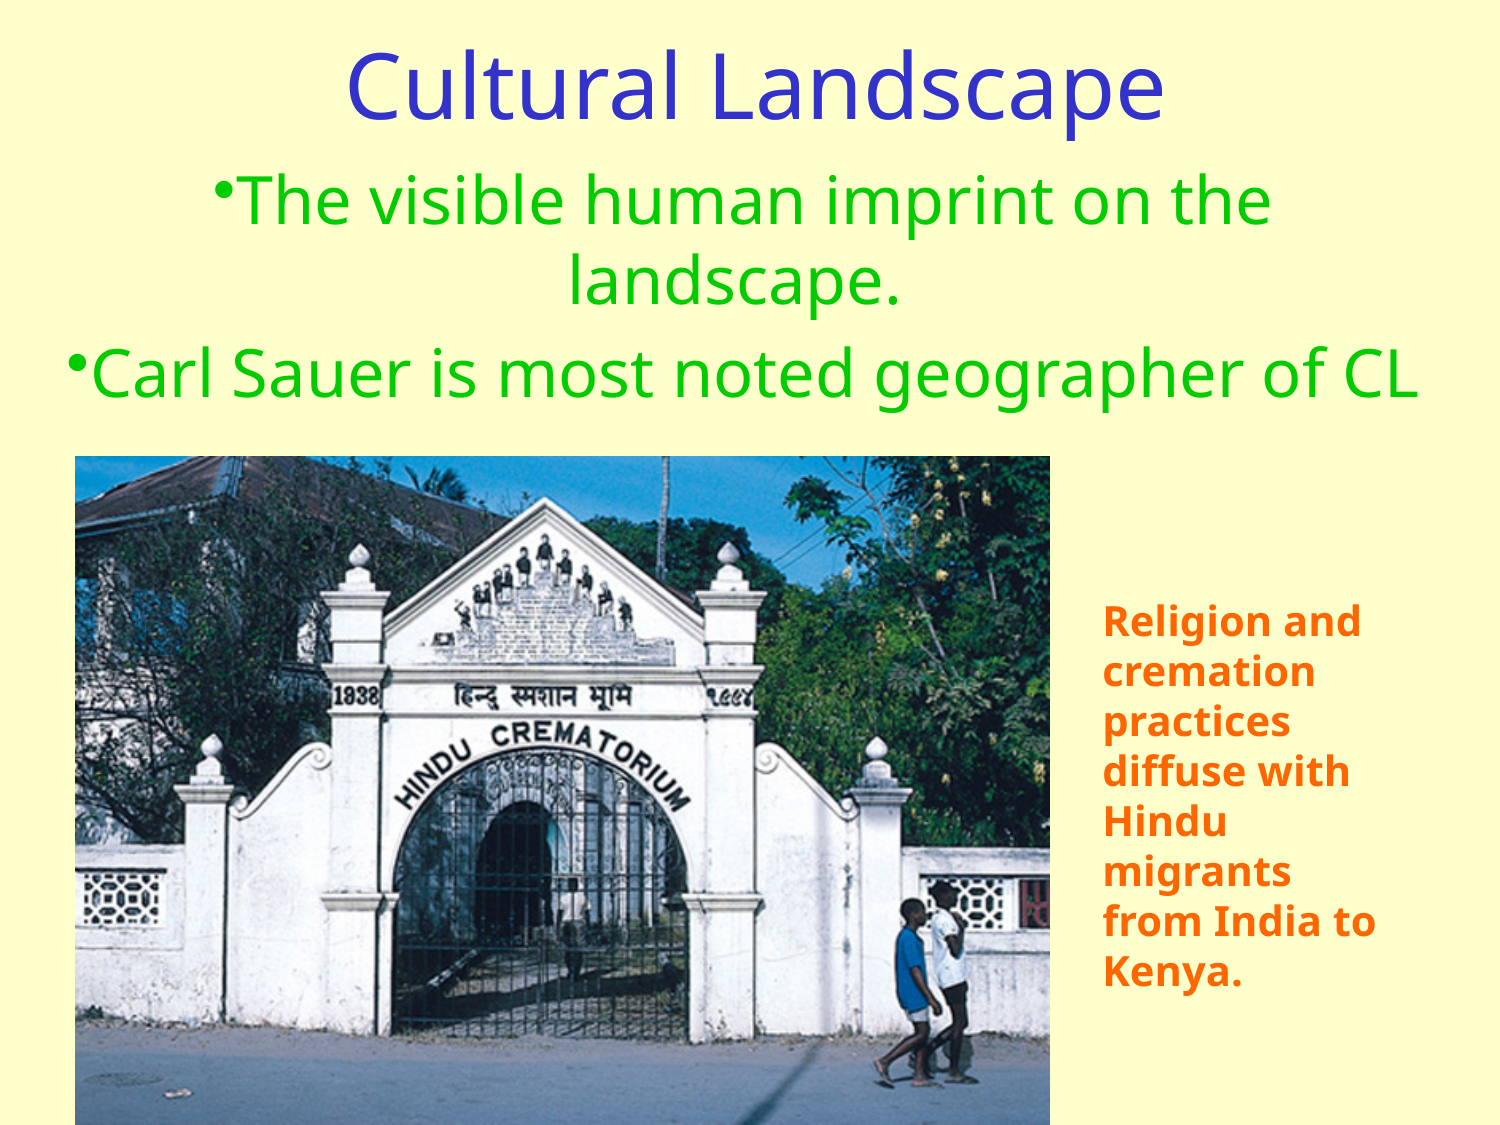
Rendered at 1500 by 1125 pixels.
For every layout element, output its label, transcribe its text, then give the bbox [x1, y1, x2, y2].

text_box Religion and cremation practices diffuse with Hindu migrants from India to Kenya. [1087, 587, 1413, 1003]
subtitle The visible human imprint on the landscape. Carl Sauer is most noted geographer of CL [50, 149, 1438, 425]
picture [74, 456, 1051, 1125]
picture [438, 467, 445, 475]
title Cultural Landscape [174, 0, 1338, 149]
picture [74, 488, 84, 494]
